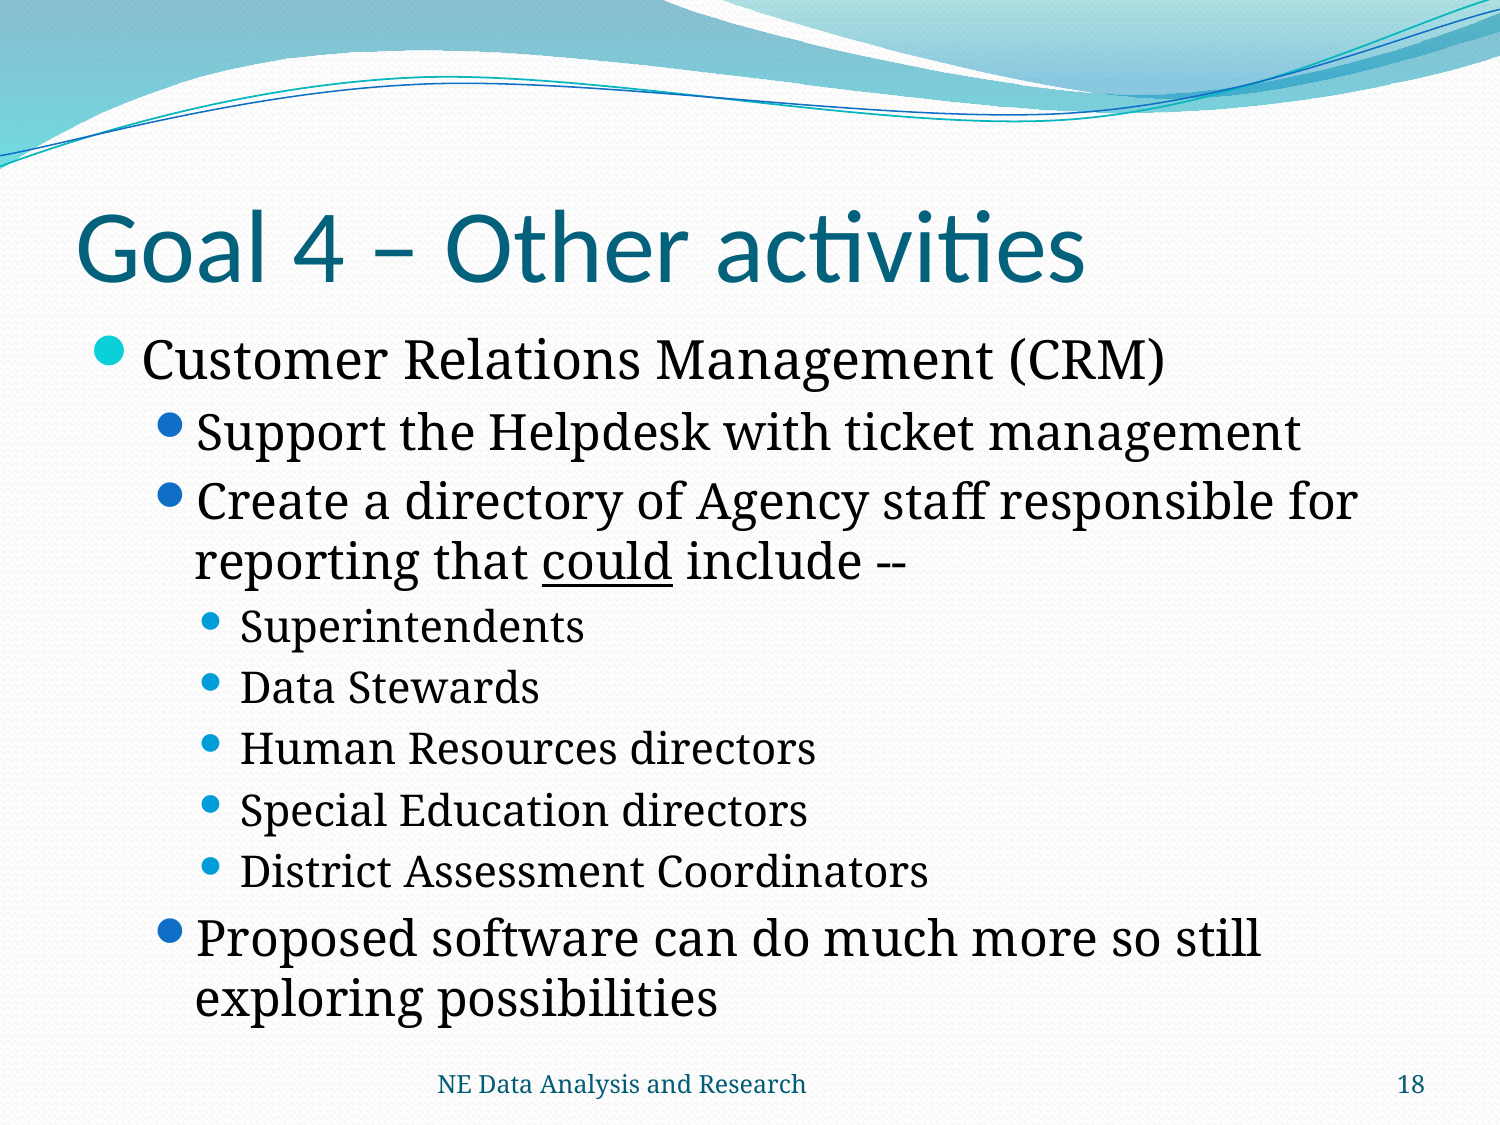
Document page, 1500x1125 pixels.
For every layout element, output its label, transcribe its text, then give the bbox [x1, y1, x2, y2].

slide_number 18 [1299, 1042, 1425, 1103]
title Goal 4 – Other activities [75, 115, 1425, 303]
list Customer Relations Management (CRM) Support the Helpdesk with ticket management Create a directory of Agency staff responsible for reporting that could include -- Superintendents Data Stewards Human Resources directors Special Education directors District Assessment Coordinators Proposed software can do much more so still exploring possibilities [75, 317, 1425, 1038]
footer NE Data Analysis and Research [437, 1042, 988, 1103]
